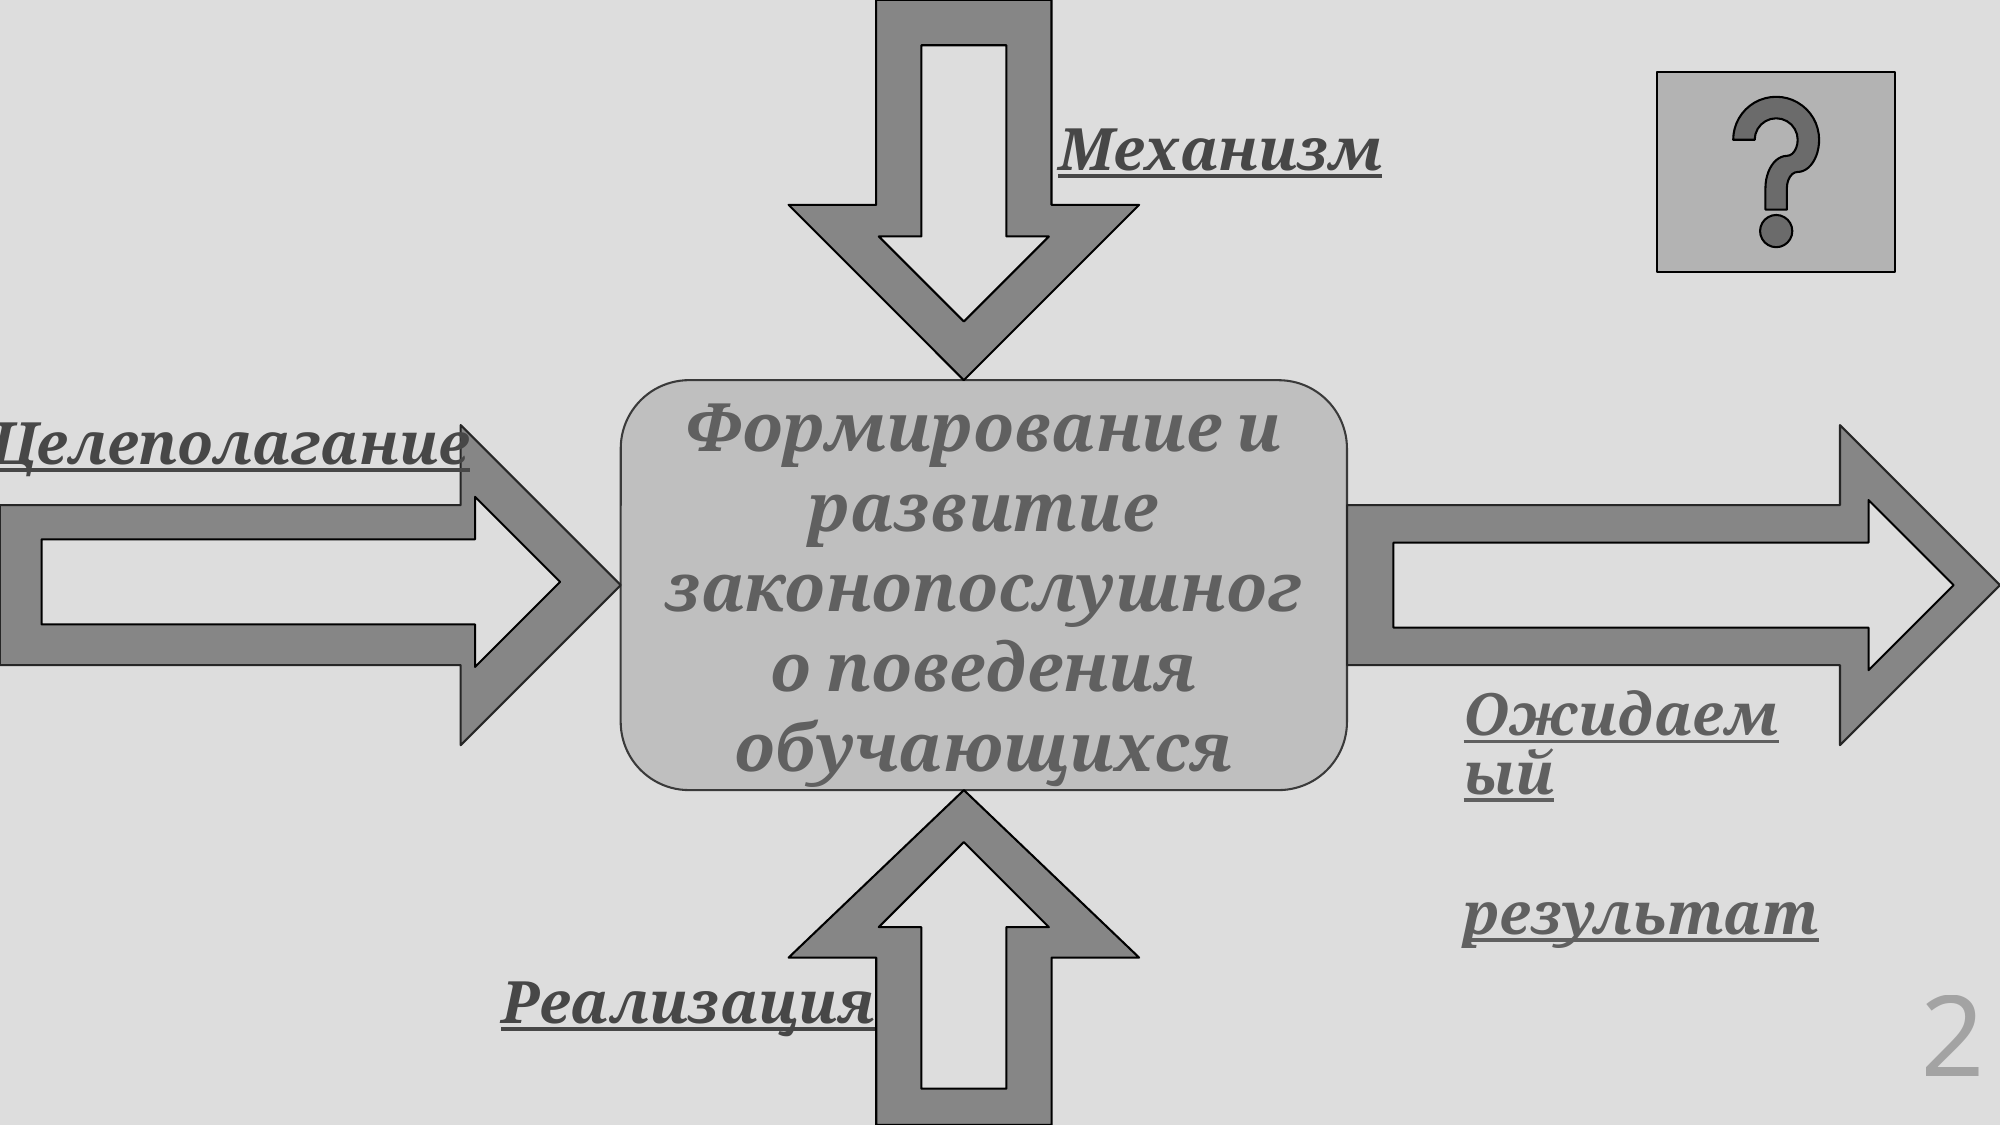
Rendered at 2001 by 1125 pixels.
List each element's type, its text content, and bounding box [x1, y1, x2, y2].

text_box [1656, 71, 1896, 273]
text_box [0, 447, 622, 747]
text_box [787, 789, 1141, 1125]
text_box [1346, 424, 2000, 747]
text_box Реализация [486, 957, 891, 1043]
text_box [40, 495, 561, 668]
slide_number 2 [1520, 895, 2000, 1125]
text_box [787, 0, 1141, 381]
text_box [877, 44, 1050, 323]
text_box [1392, 499, 1955, 672]
text_box Механизм [1043, 104, 1398, 189]
text_box [877, 841, 1050, 1090]
text_box Формирование и развитие законопослушного поведения обучающихся [619, 379, 1349, 792]
text_box Ожидаемый результат [1448, 670, 1839, 895]
text_box Целеполагание [0, 398, 485, 484]
